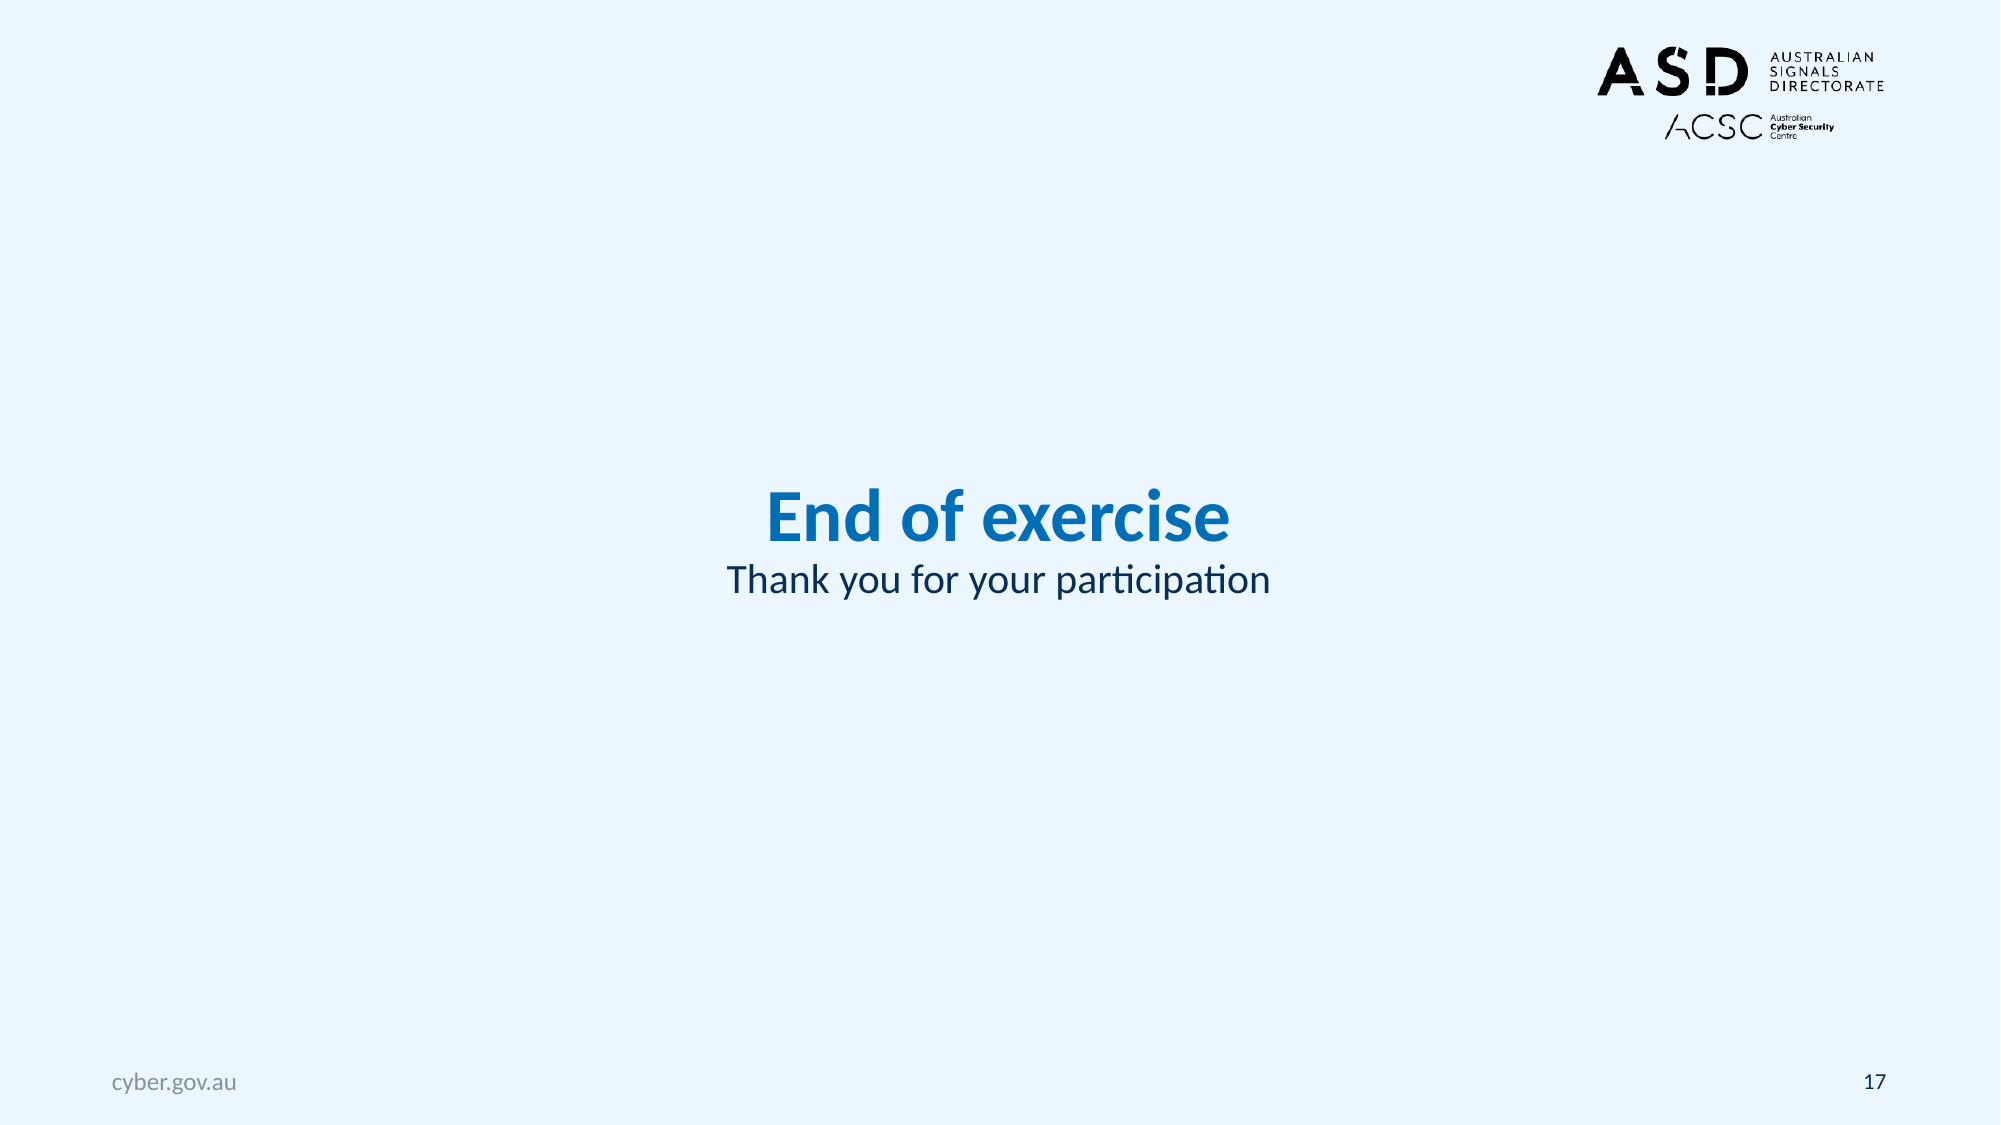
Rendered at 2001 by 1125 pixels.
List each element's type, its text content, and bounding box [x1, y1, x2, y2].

title End of exercise Thank you for your participation [96, 207, 1902, 873]
slide_number 17 [1799, 1050, 1902, 1111]
picture [1566, 0, 1919, 178]
footer cyber.gov.au [96, 1050, 265, 1111]
